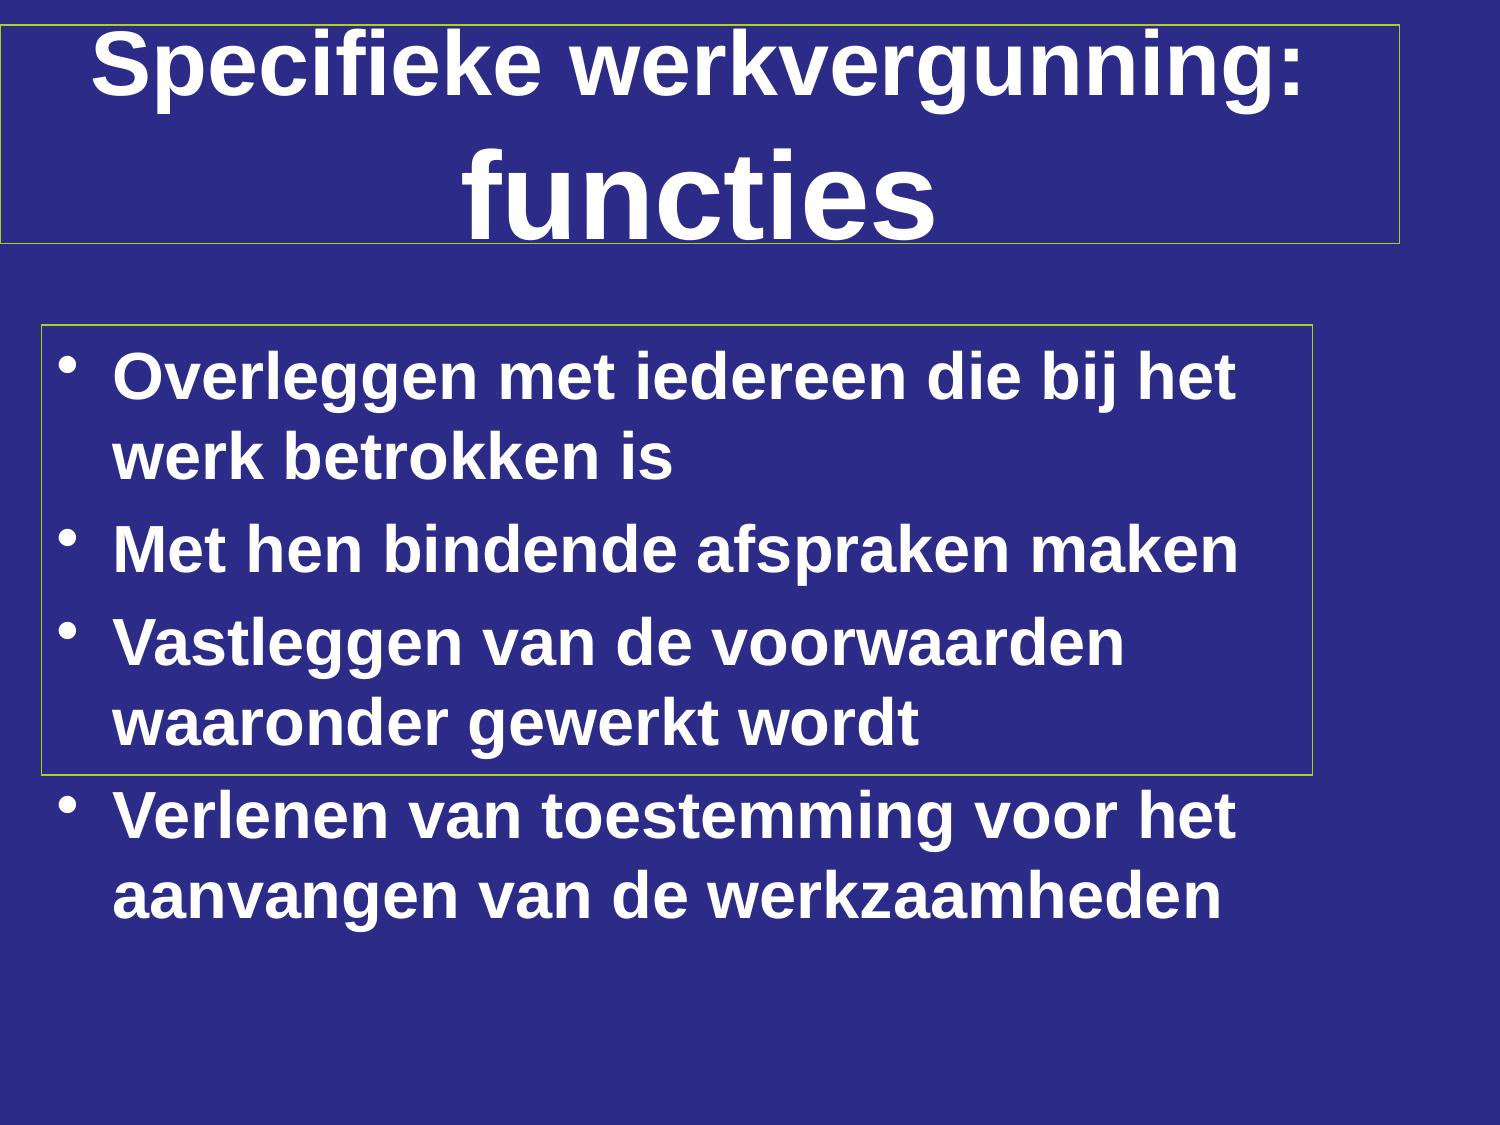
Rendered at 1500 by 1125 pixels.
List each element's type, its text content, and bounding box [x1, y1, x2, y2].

list Overleggen met iedereen die bij het werk betrokken is Met hen bindende afspraken maken Vastleggen van de voorwaarden waaronder gewerkt wordt Verlenen van toestemming voor het aanvangen van de werkzaamheden [41, 324, 1313, 776]
title Specifieke werkvergunning: functies [0, 24, 1400, 244]
